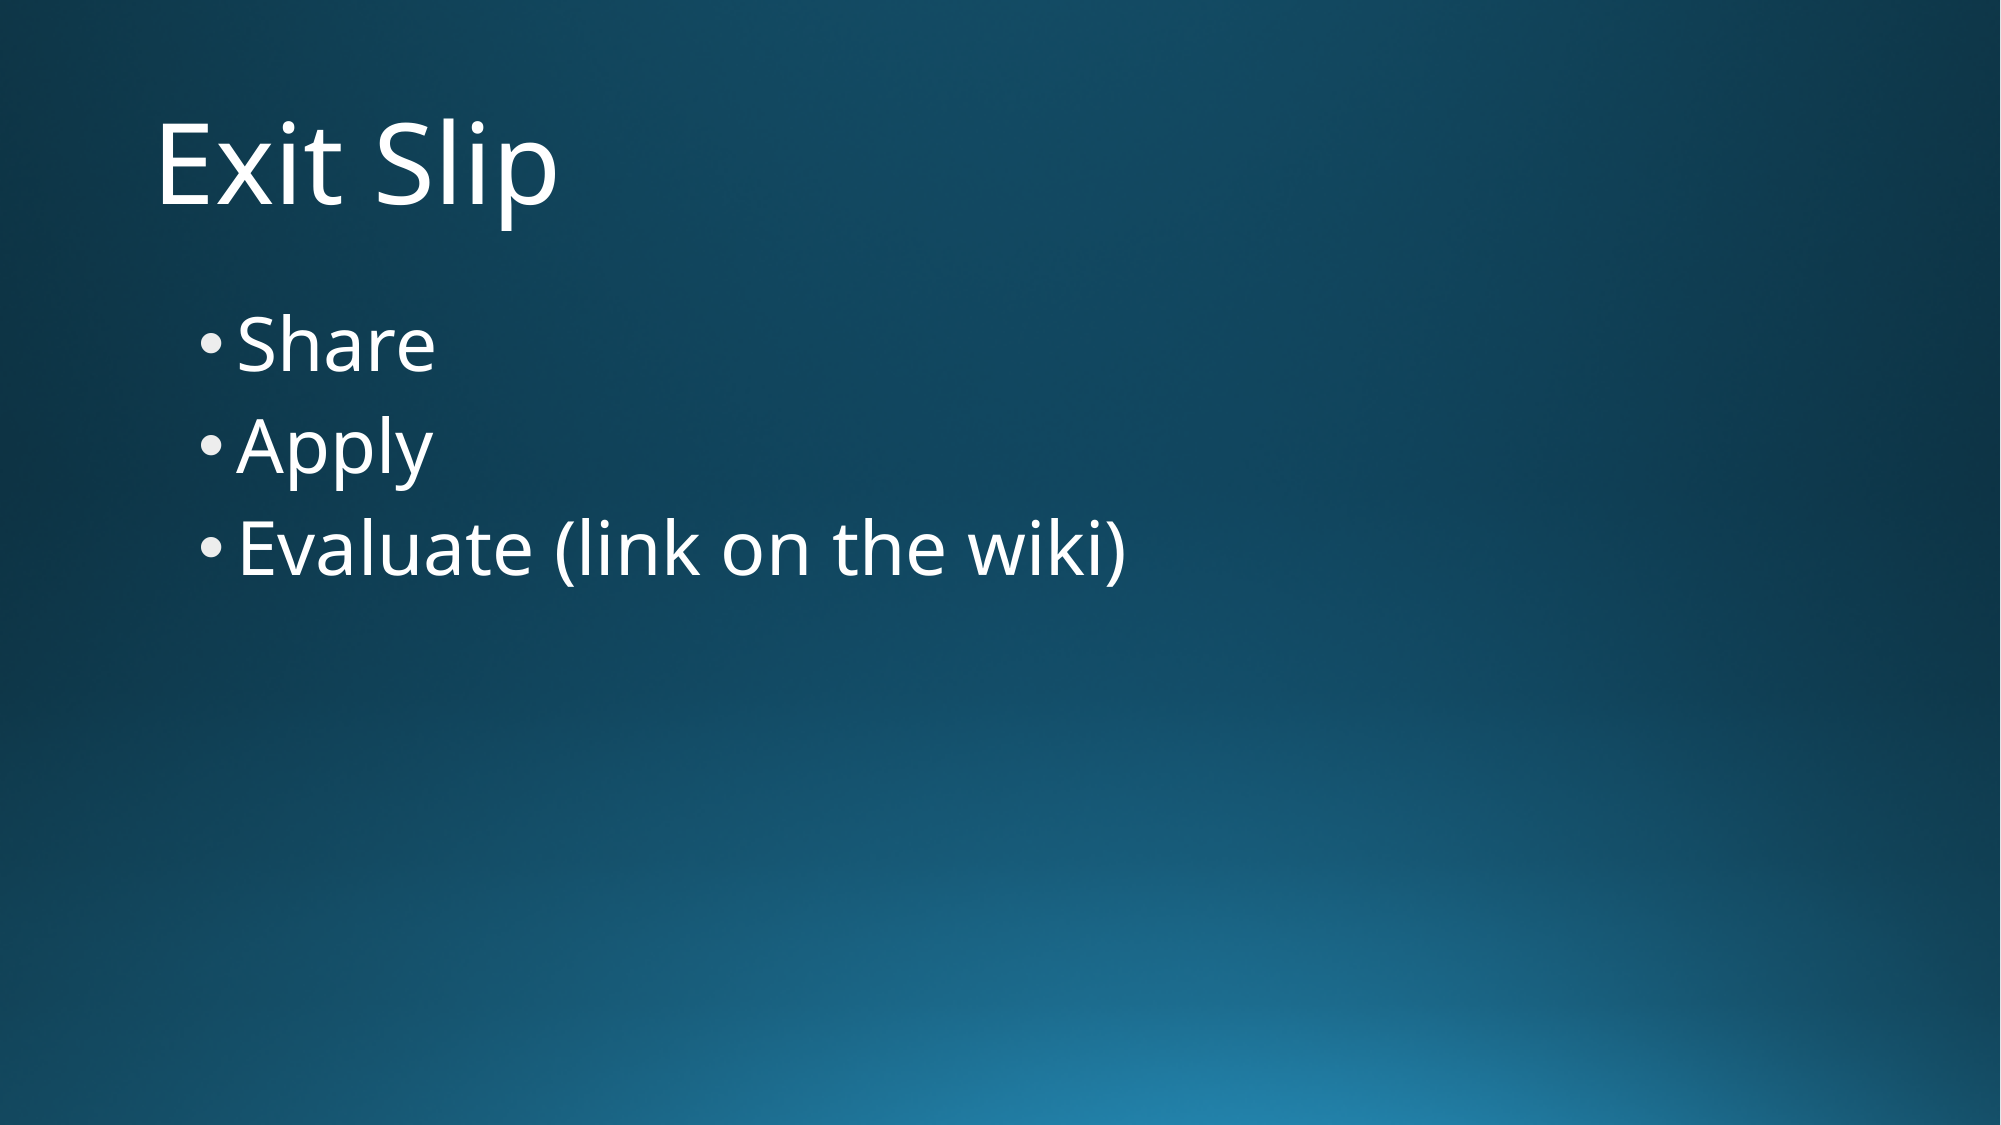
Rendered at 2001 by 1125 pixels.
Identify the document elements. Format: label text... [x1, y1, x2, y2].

picture [0, 0, 2001, 1125]
title Exit Slip [137, 59, 1863, 278]
list Share Apply Evaluate (link on the wiki) [183, 299, 1863, 1014]
